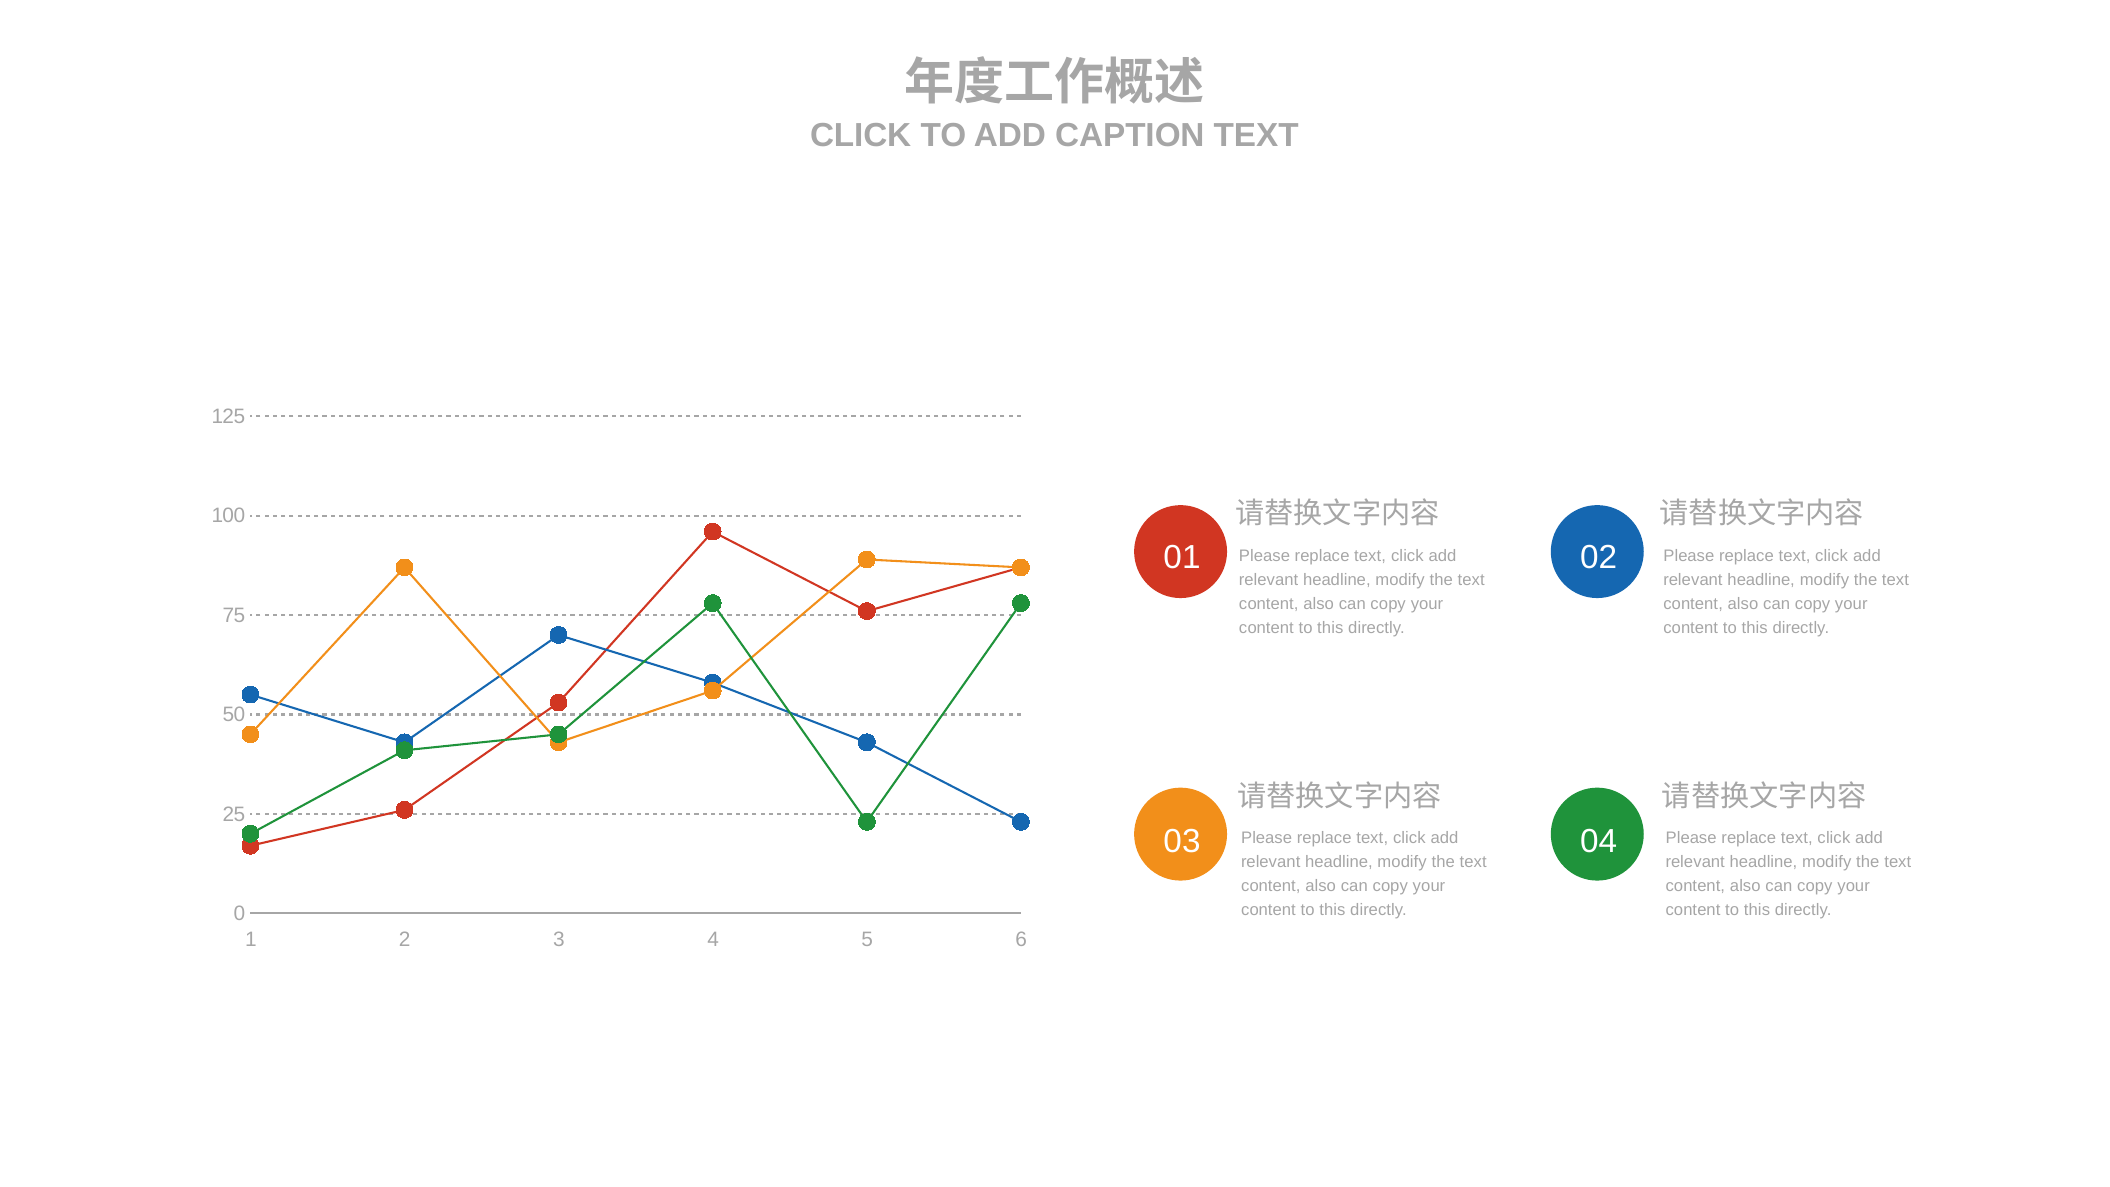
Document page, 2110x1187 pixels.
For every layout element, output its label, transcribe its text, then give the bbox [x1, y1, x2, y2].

text_box 年度工作概述 [865, 48, 1245, 110]
text_box CLICK TO ADD CAPTION TEXT [790, 113, 1319, 154]
chart [189, 384, 1040, 967]
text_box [1134, 770, 1490, 919]
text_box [1550, 770, 1915, 919]
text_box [1550, 487, 1912, 636]
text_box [1134, 487, 1488, 636]
